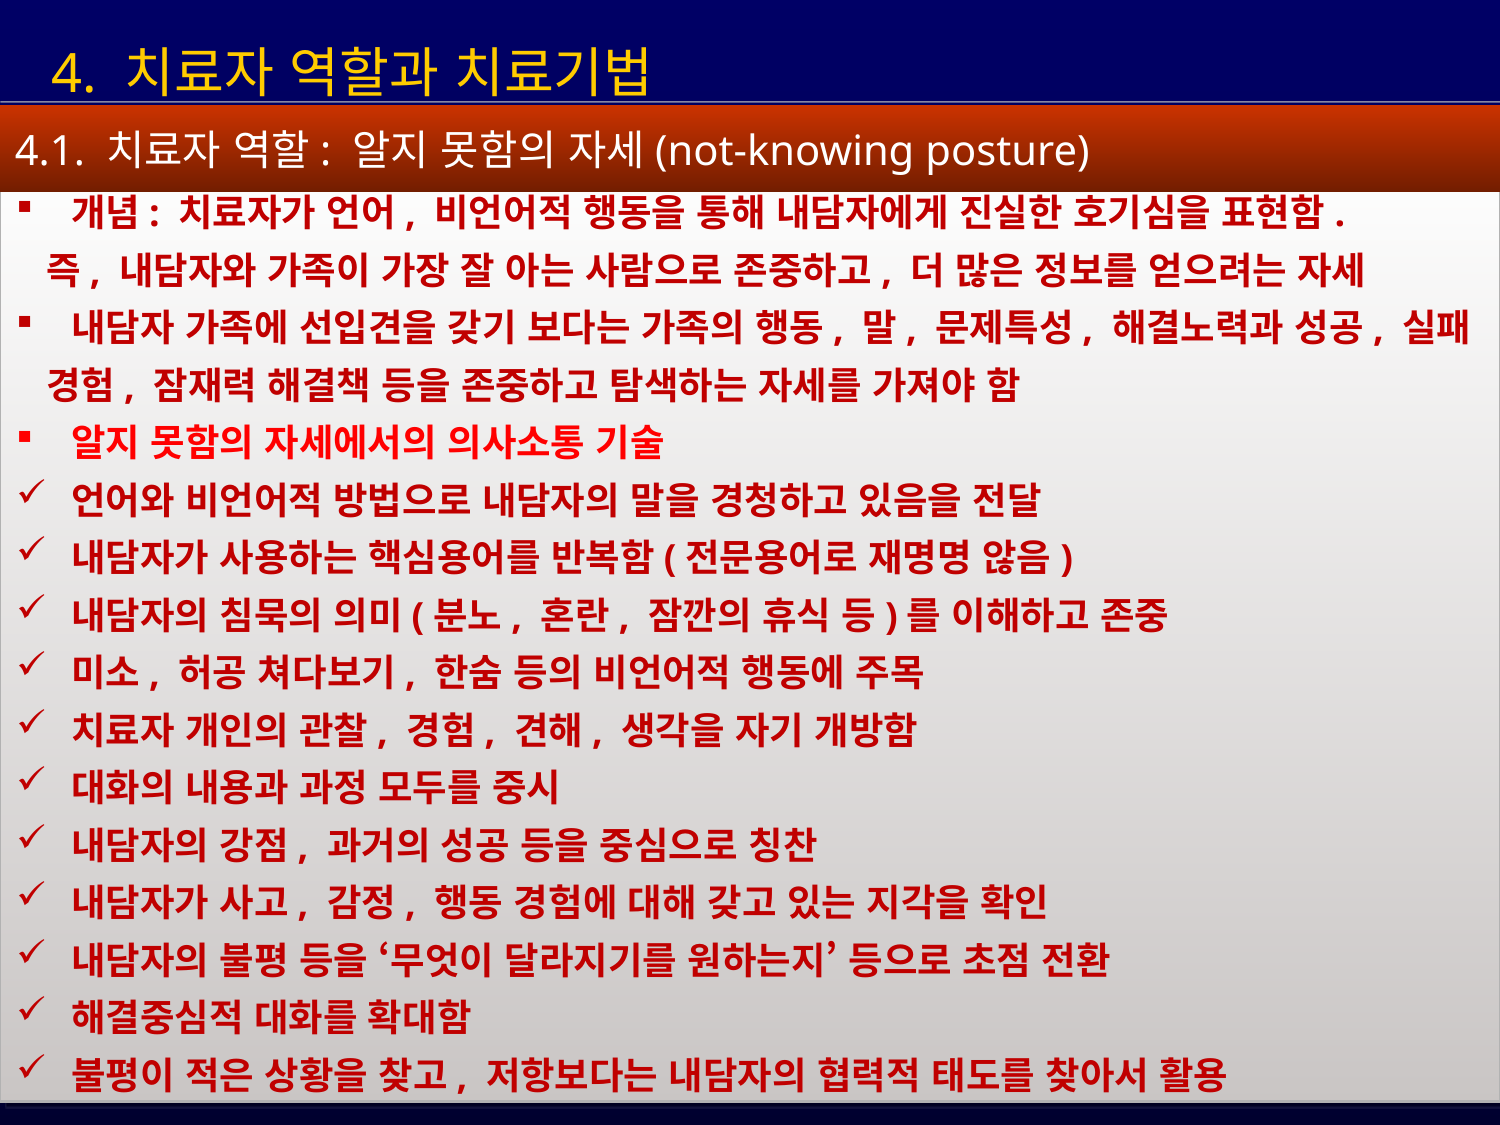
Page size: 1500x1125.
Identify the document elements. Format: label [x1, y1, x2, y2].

text_box [0, 30, 1500, 1102]
